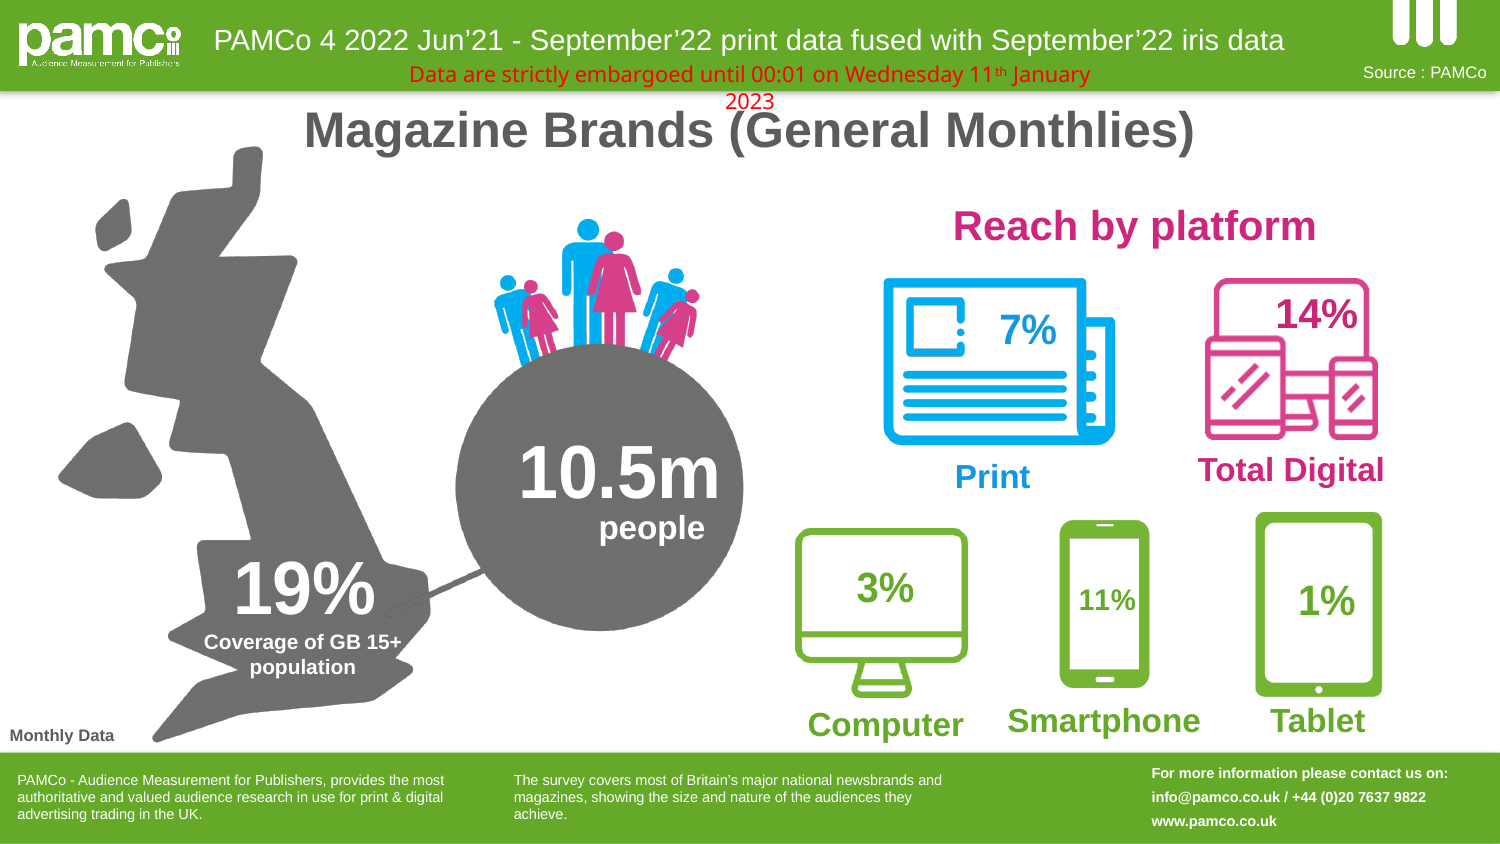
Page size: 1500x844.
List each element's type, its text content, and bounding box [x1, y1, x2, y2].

picture [961, 469, 970, 476]
text_box Magazine Brands (General Monthlies) [0, 91, 1500, 163]
picture [1387, 0, 1458, 81]
picture [795, 528, 968, 698]
picture [857, 244, 1141, 477]
picture [41, 163, 758, 763]
picture [1038, 483, 1174, 708]
picture [1240, 491, 1397, 713]
picture [17, 20, 182, 68]
picture [1205, 278, 1378, 440]
